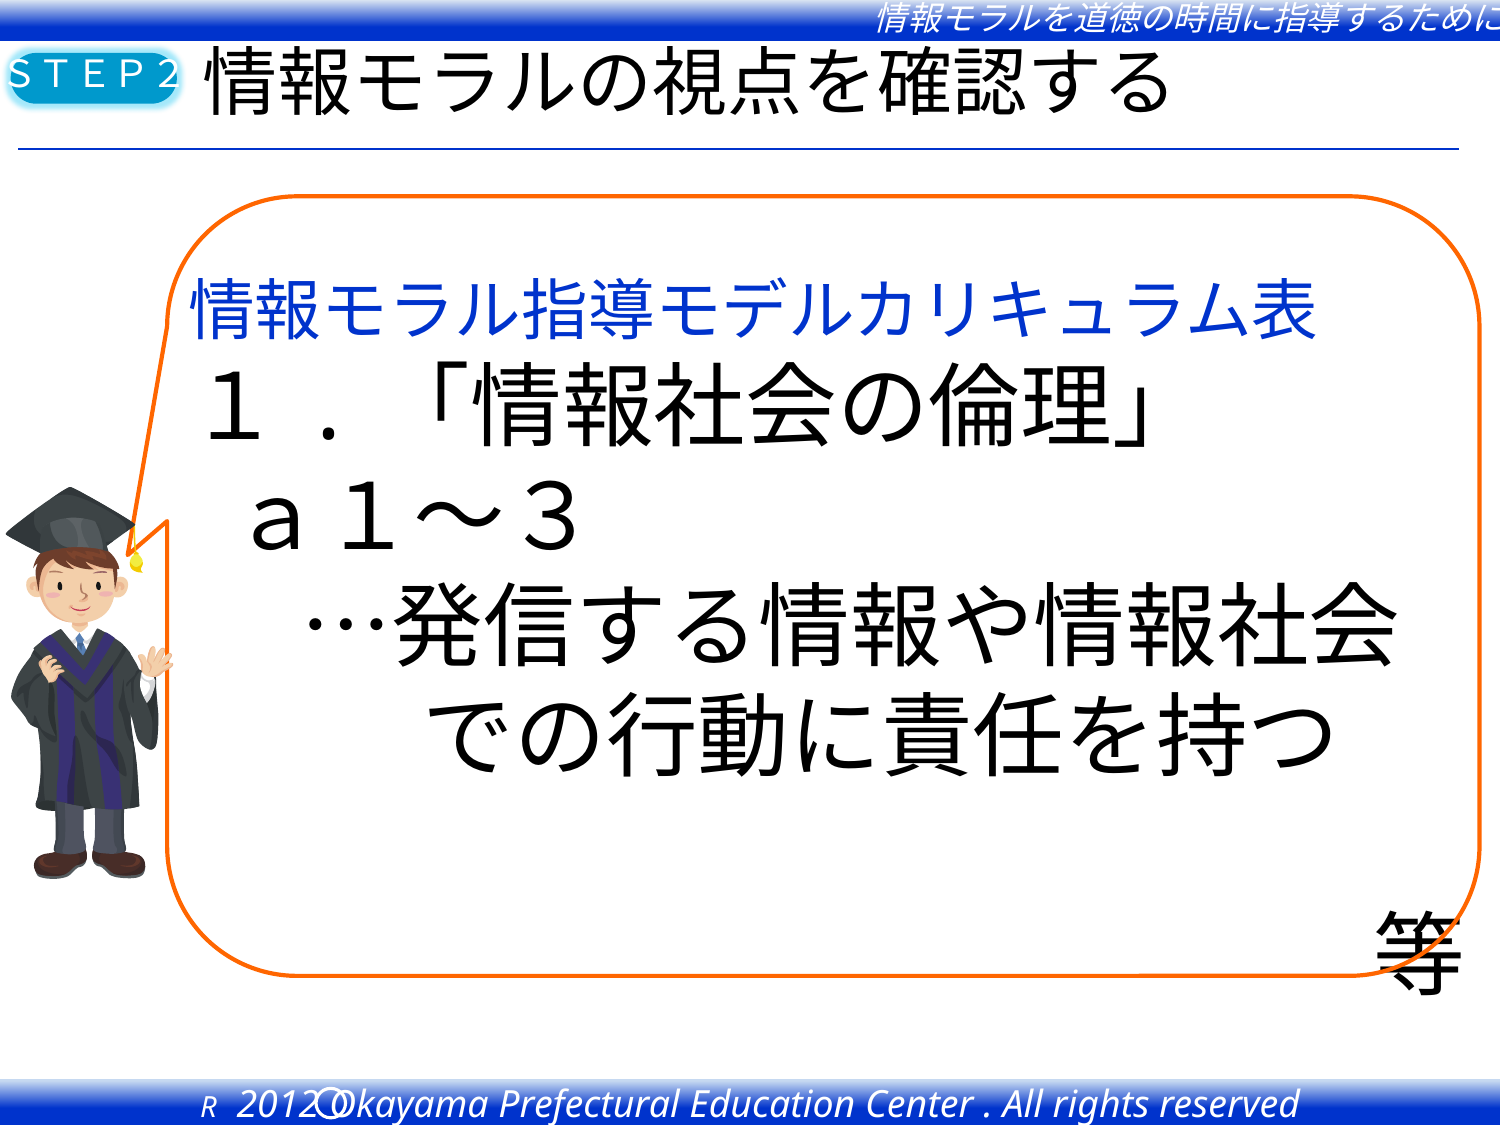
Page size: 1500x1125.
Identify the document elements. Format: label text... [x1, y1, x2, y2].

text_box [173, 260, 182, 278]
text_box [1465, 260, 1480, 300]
text_box 情報モラルの視点を確認する [187, 26, 1193, 132]
text_box 情報モラル指導モデルカリキュラム表 １.「情報社会の倫理」 ａ１～３ …発信する情報や情報社会での行動に責任を持つ 等 [173, 872, 1480, 1015]
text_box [5, 486, 174, 880]
text_box [137, 194, 1482, 978]
